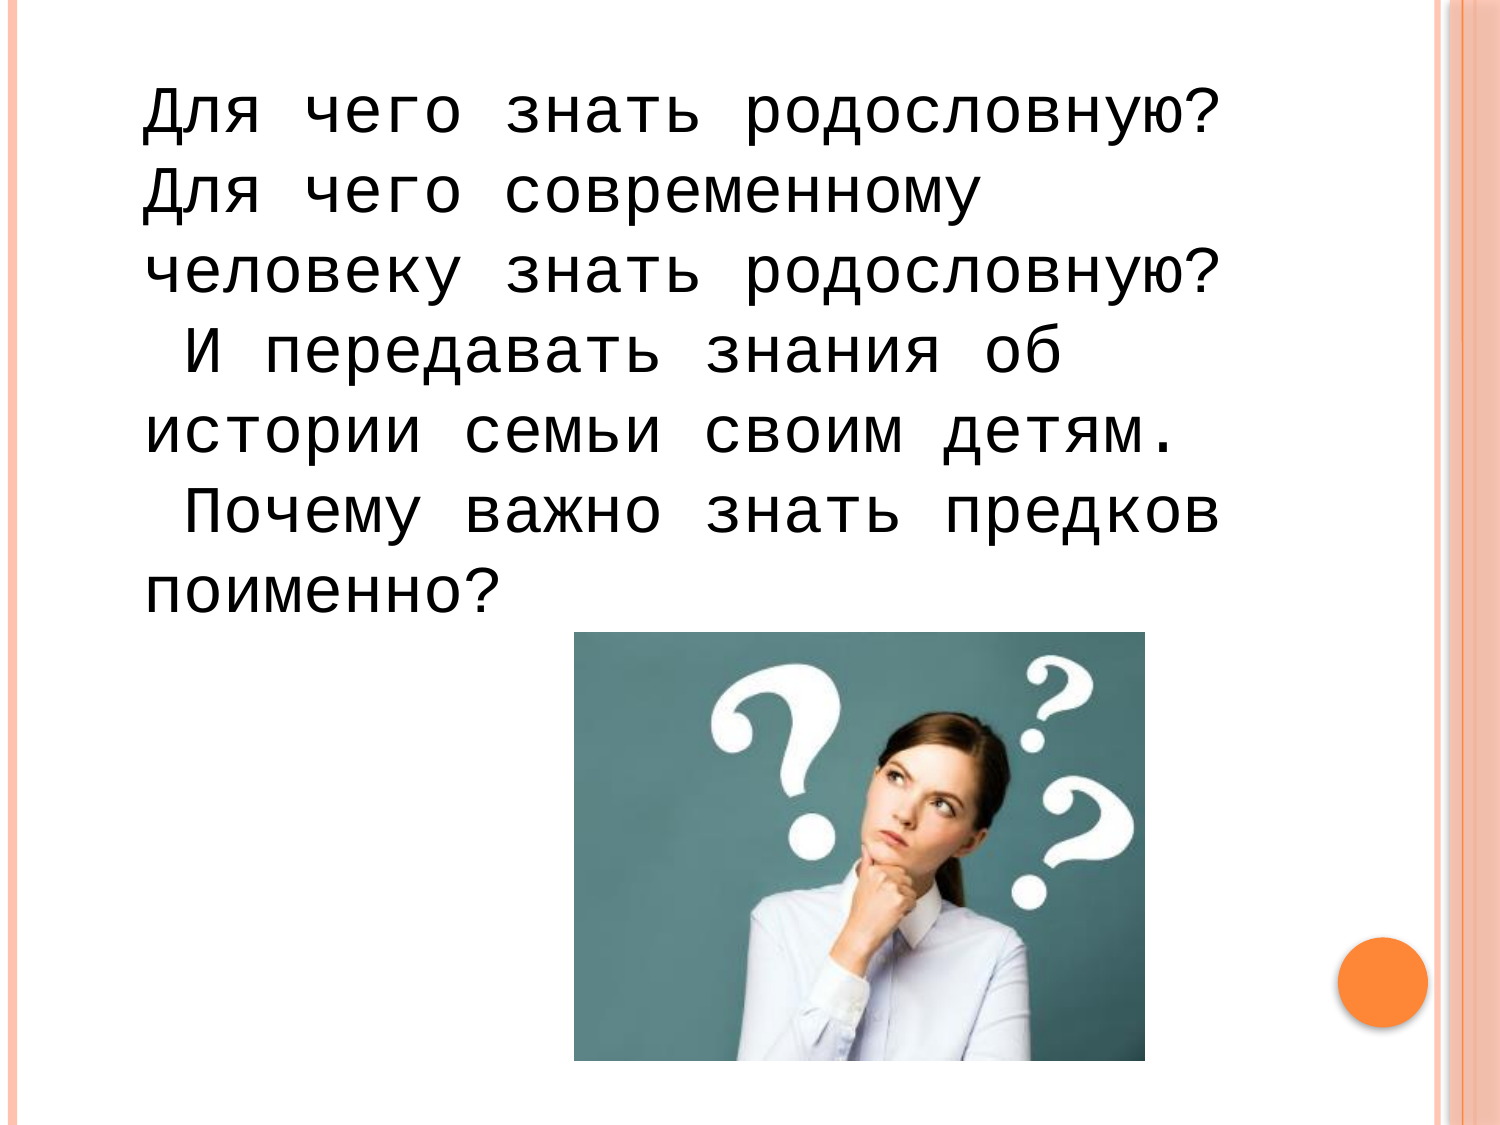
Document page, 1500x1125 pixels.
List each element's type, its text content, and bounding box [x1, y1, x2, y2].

text_box Для чего знать родословную? Для чего современному человеку знать родословную? И передавать знания об истории семьи своим детям. Почему важно знать предков поименно? [128, 58, 1301, 633]
picture [573, 632, 1145, 1062]
